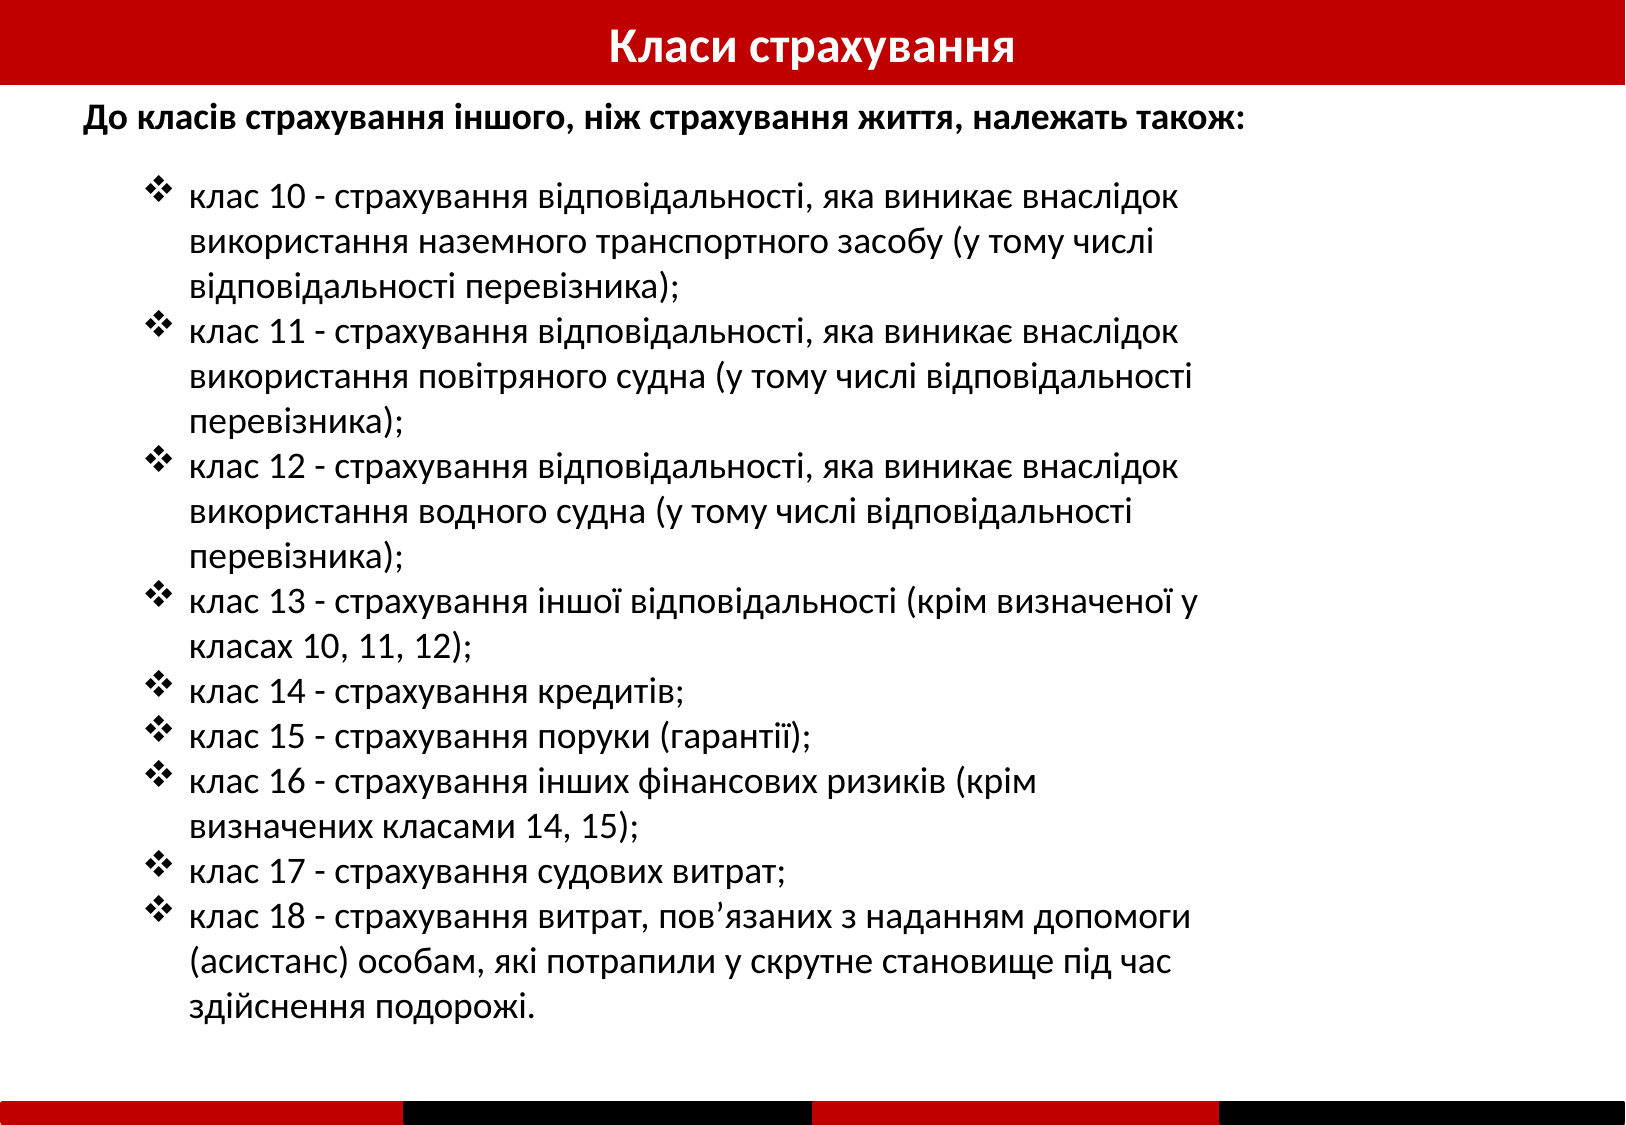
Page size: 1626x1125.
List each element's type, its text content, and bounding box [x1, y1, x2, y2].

picture [0, 1101, 1625, 1125]
text_box клас 10 - страхування відповідальності, яка виникає внаслідок використання наземного транспортного засобу (у тому числі відповідальності перевізника); клас 11 - страхування відповідальності, яка виникає внаслідок використання повітряного судна (у тому числі відповідальності перевізника); клас 12 - страхування відповідальності, яка виникає внаслідок використання водного судна (у тому числі відповідальності перевізника); клас 13 - страхування іншої відповідальності (крім визначеної у класах 10, 11, 12); клас 14 - страхування кредитів; клас 15 - страхування поруки (гарантії); клас 16 - страхування інших фінансових ризиків (крім визначених класами 14, 15); клас 17 - страхування судових витрат; клас 18 - страхування витрат, пов’язаних з наданням допомоги (асистанс) особам, які потрапили у скрутне становище під час здійснення подорожі. [127, 163, 1226, 1079]
text_box До класів страхування іншого, ніж страхування життя, належать також: [68, 85, 1415, 144]
text_box Класи страхування [0, 0, 1625, 85]
